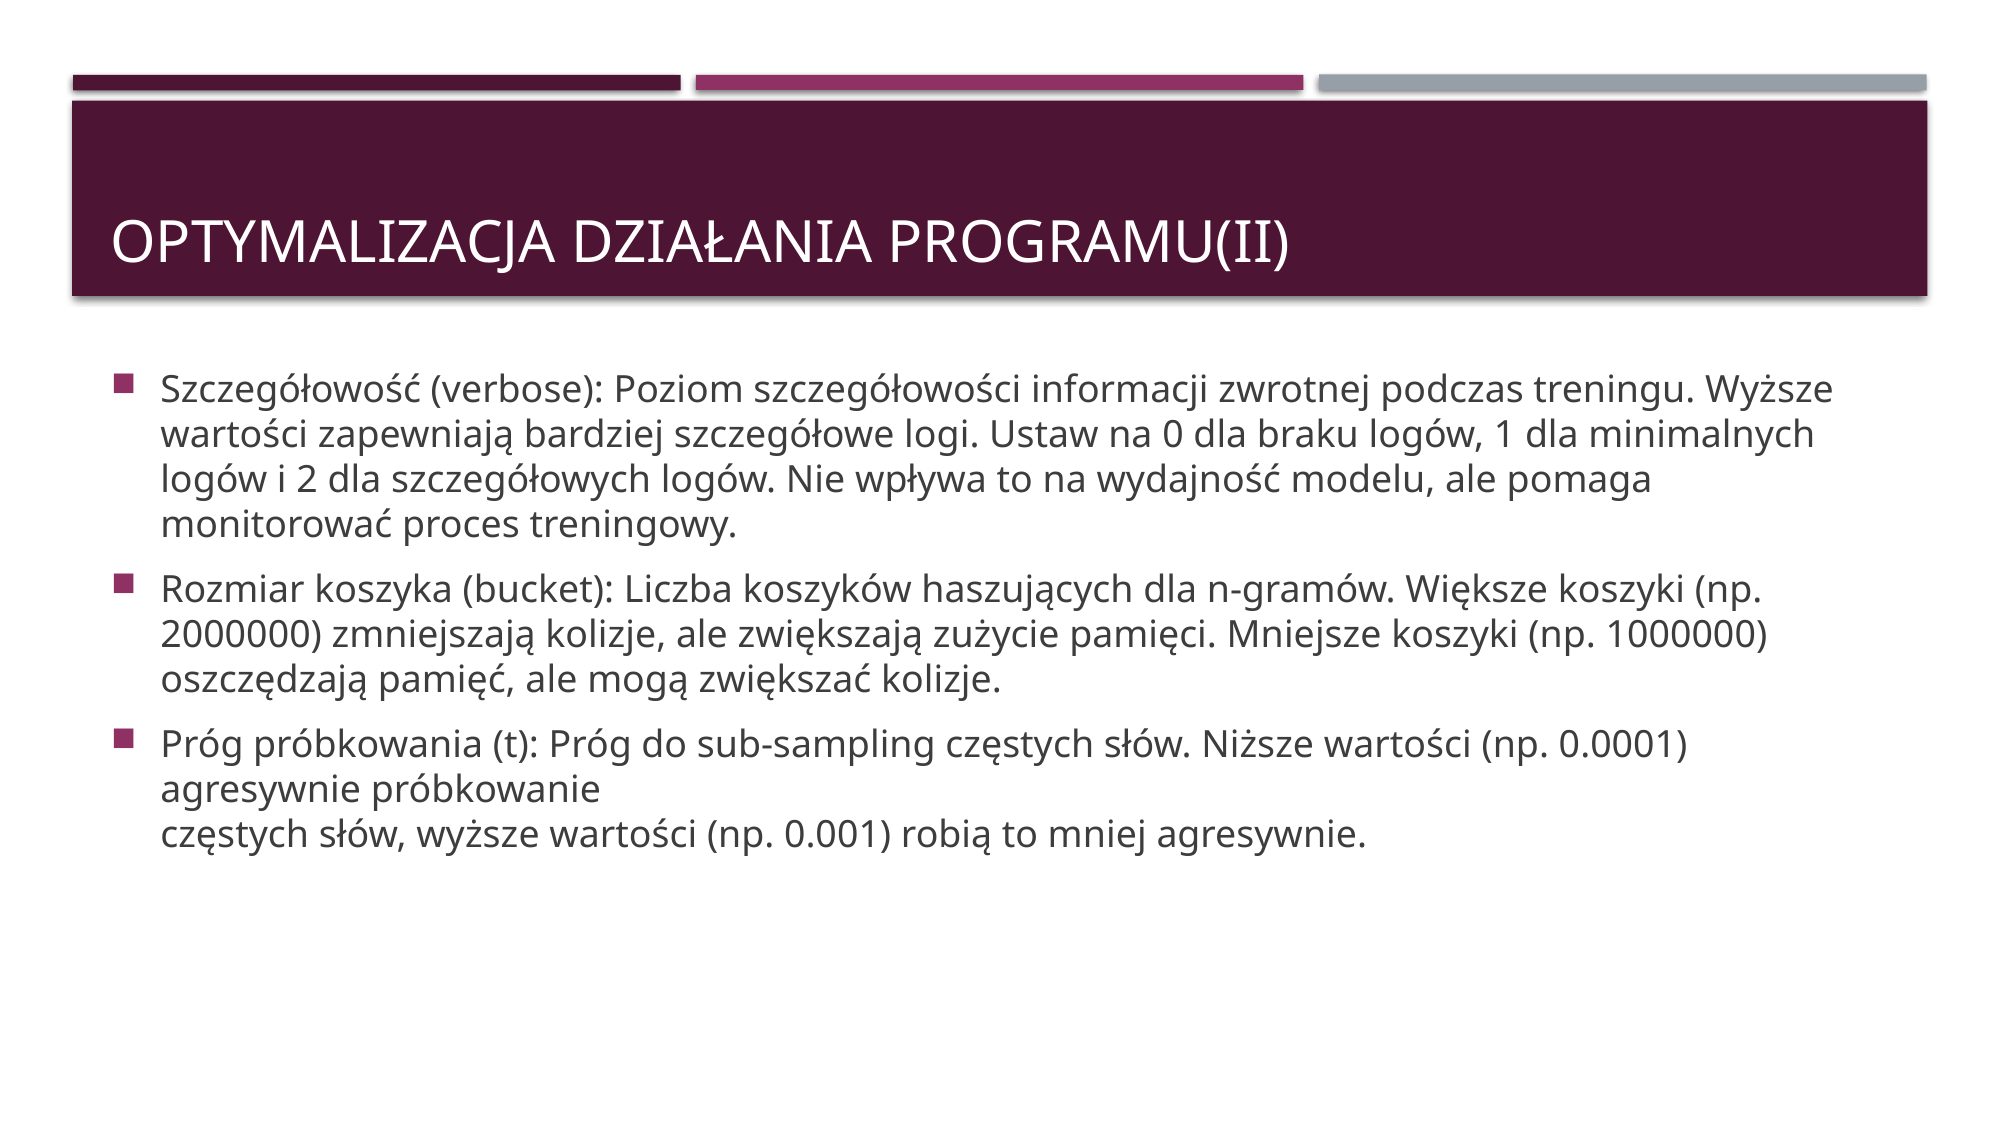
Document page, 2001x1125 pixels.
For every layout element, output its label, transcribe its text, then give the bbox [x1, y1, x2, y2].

list Szczegółowość (verbose): Poziom szczegółowości informacji zwrotnej podczas treningu. Wyższe wartości zapewniają bardziej szczegółowe logi. Ustaw na 0 dla braku logów, 1 dla minimalnych logów i 2 dla szczegółowych logów. Nie wpływa to na wydajność modelu, ale pomaga monitorować proces treningowy. Rozmiar koszyka (bucket): Liczba koszyków haszujących dla n-gramów. Większe koszyki (np. 2000000) zmniejszają kolizje, ale zwiększają zużycie pamięci. Mniejsze koszyki (np. 1000000) oszczędzają pamięć, ale mogą zwiększać kolizje. Próg próbkowania (t): Próg do sub-sampling częstych słów. Niższe wartości (np. 0.0001) agresywnie próbkowanie częstych słów, wyższe wartości (np. 0.001) robią to mniej agresywnie. [95, 357, 1905, 962]
title OPTYMALIZACJA DZIAŁANIA PROGRAMU(II) [95, 115, 1905, 282]
